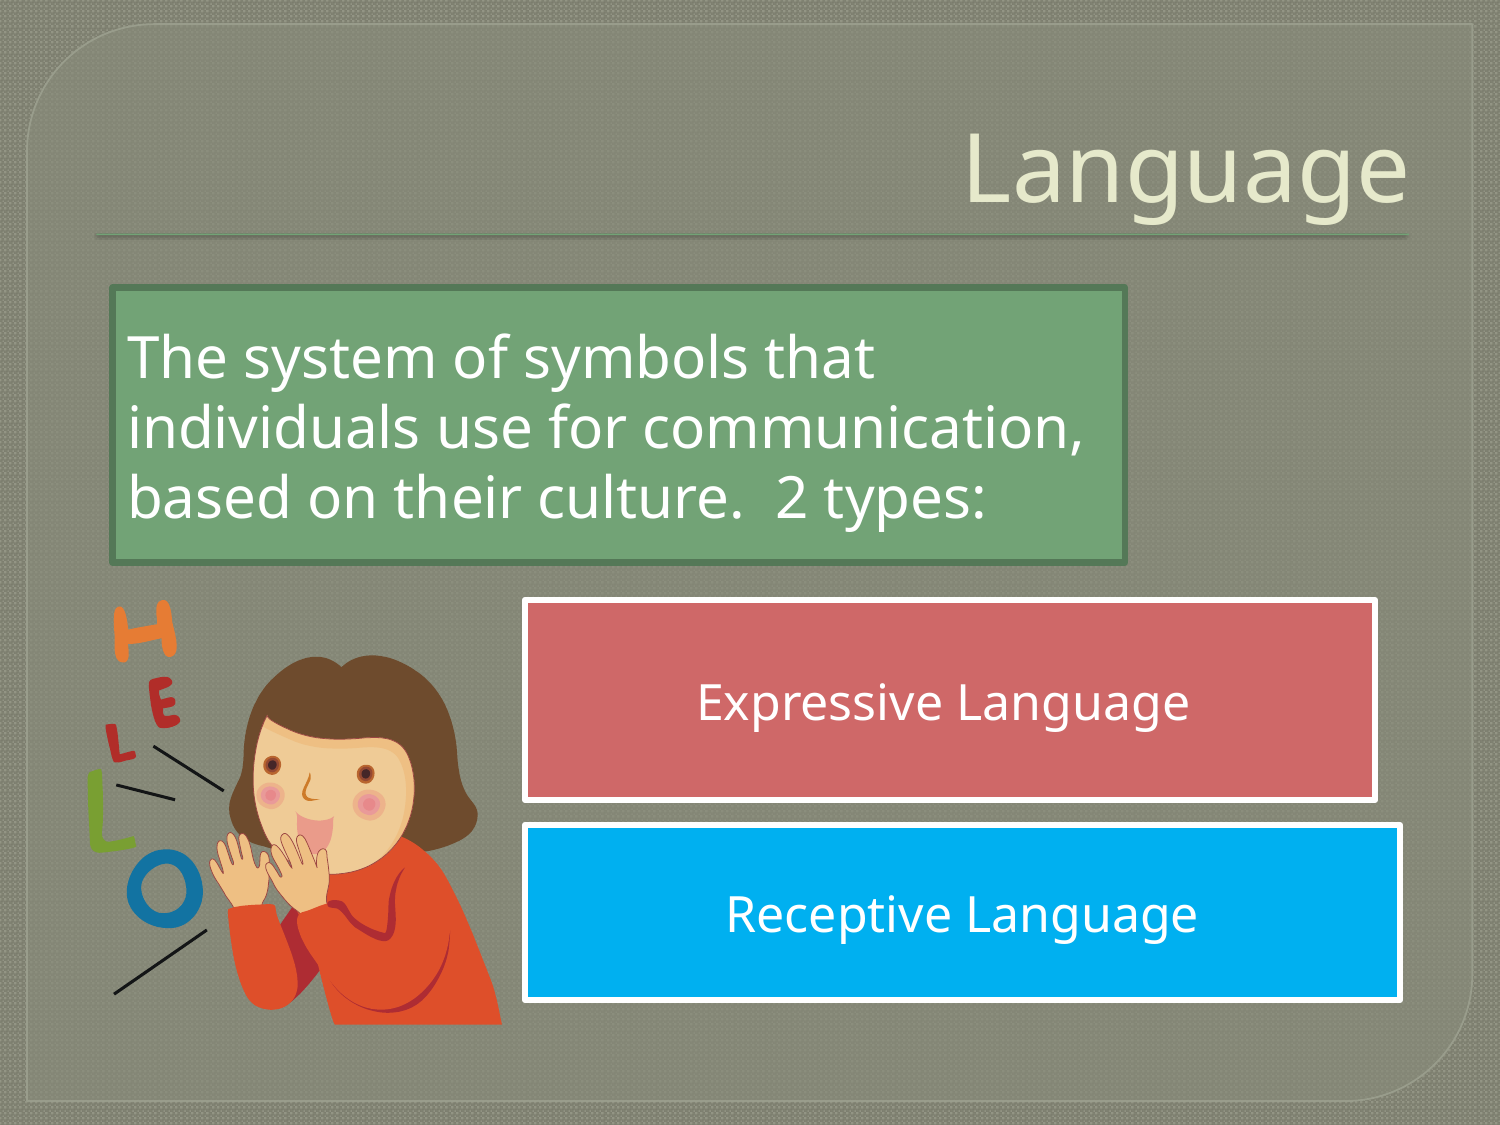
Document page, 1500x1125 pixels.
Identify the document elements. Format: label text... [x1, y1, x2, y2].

text_box Receptive Language [522, 822, 1403, 1003]
text_box The system of symbols that individuals use for communication, based on their culture. 2 types: [109, 284, 1128, 566]
picture [87, 599, 503, 1025]
title Language [75, 41, 1425, 230]
text_box Expressive Language [522, 597, 1378, 803]
